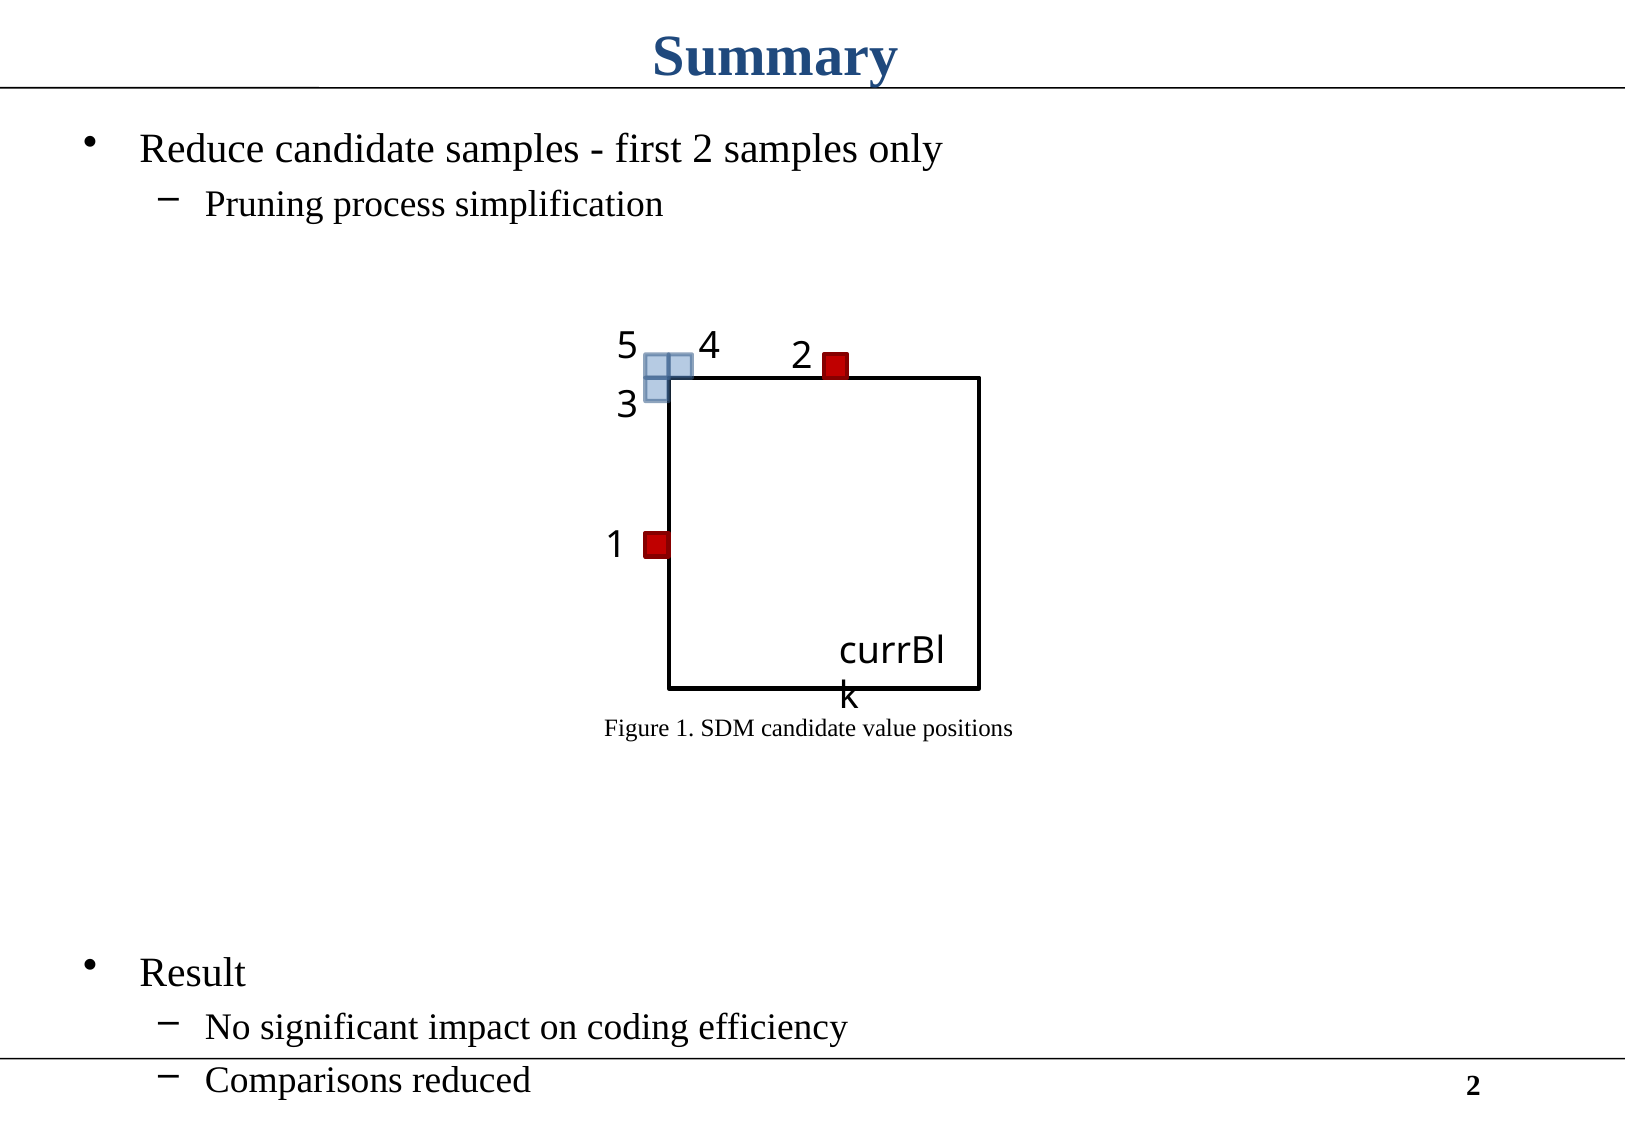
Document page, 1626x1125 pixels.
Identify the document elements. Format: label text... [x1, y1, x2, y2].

title Summary [68, 9, 1484, 94]
slide_number 2 [1403, 1058, 1544, 1106]
list Reduce candidate samples - first 2 samples only Pruning process simplification Result No significant impact on coding efficiency Comparisons reduced [68, 113, 1544, 1005]
text_box Figure 1. SDM candidate value positions [589, 704, 1035, 750]
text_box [589, 313, 980, 689]
